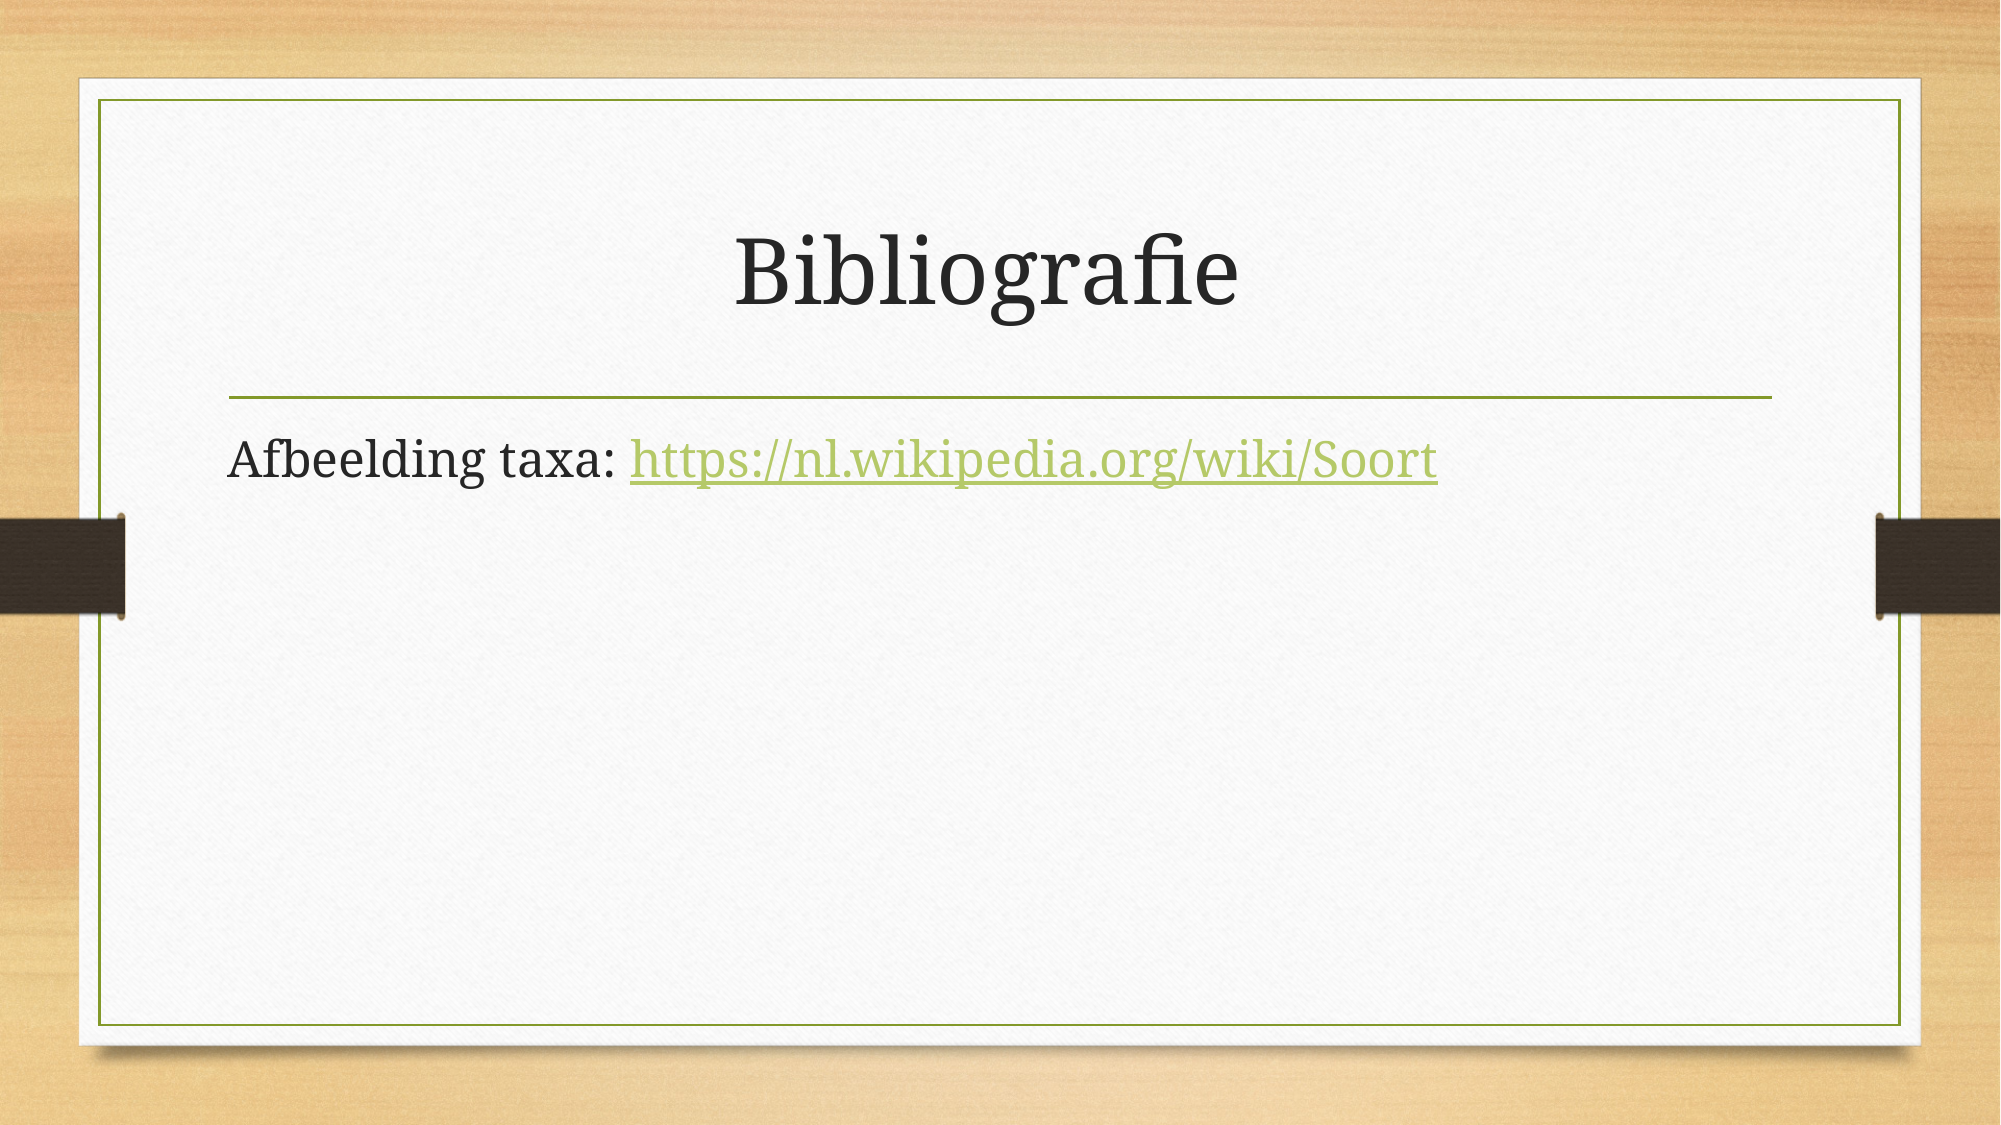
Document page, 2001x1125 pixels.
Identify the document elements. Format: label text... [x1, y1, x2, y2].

list Afbeelding taxa: https://nl.wikipedia.org/wiki/Soort [212, 419, 1788, 964]
title Bibliografie [212, 161, 1788, 375]
picture [0, 0, 2001, 1125]
